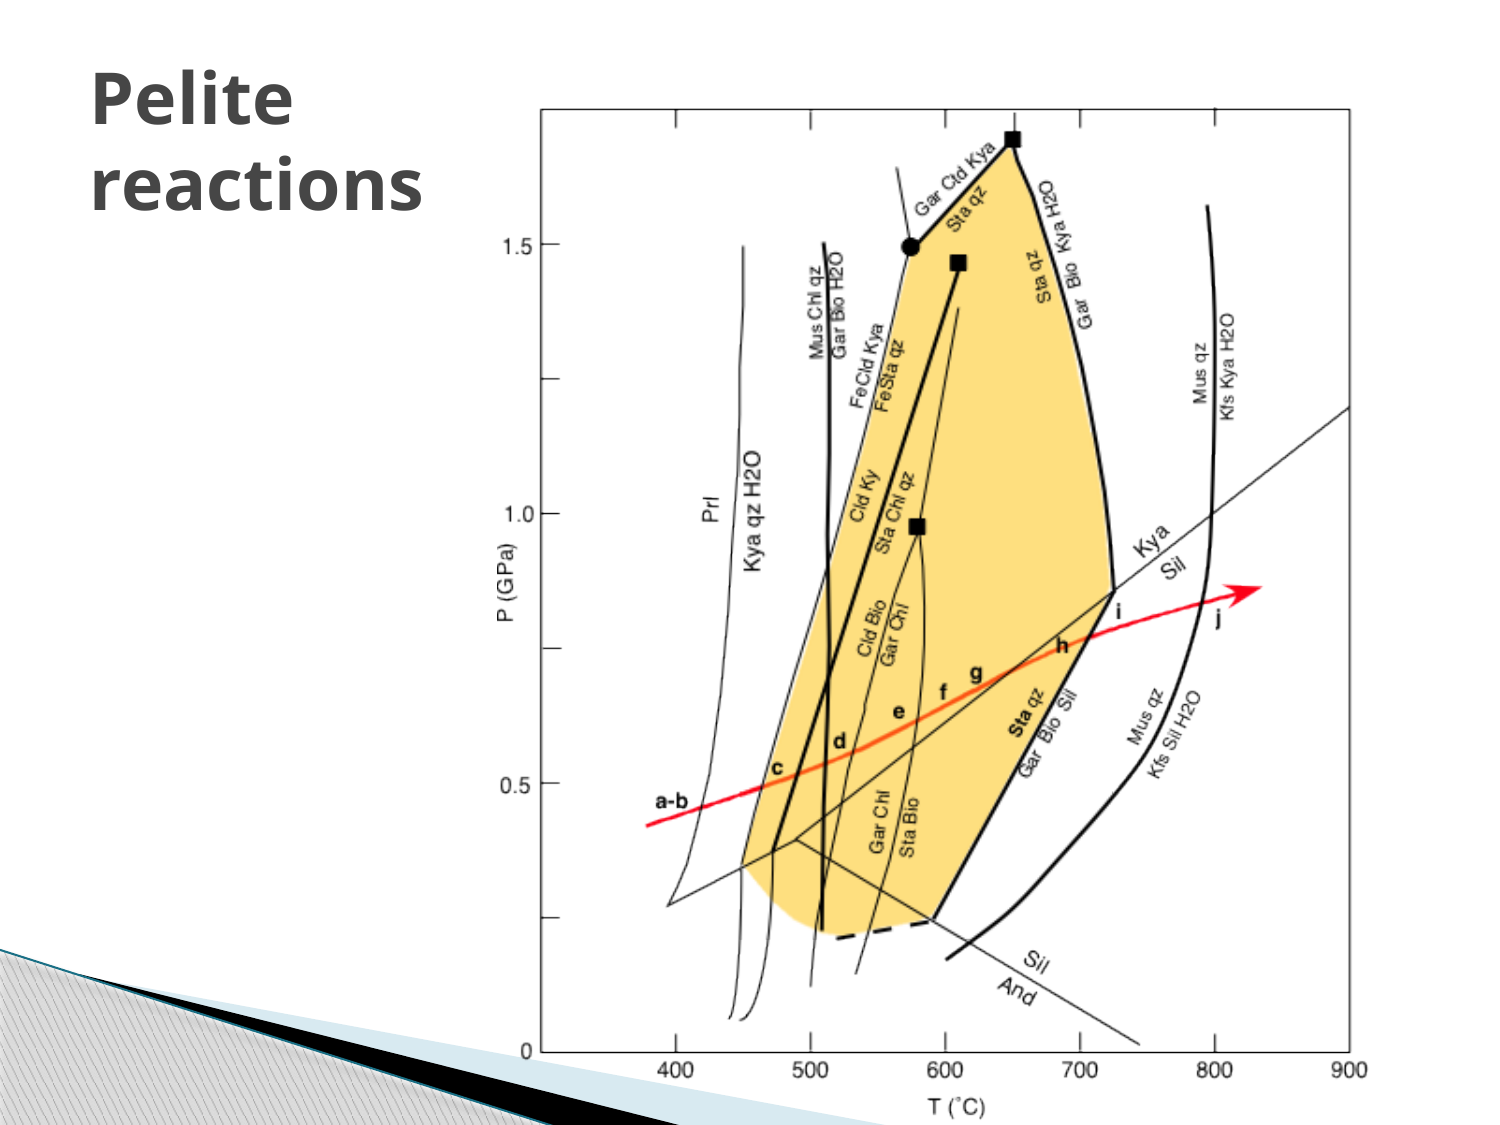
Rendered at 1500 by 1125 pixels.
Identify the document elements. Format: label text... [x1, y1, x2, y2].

title Pelite reactions [75, 45, 1425, 233]
picture [497, 107, 1373, 1125]
